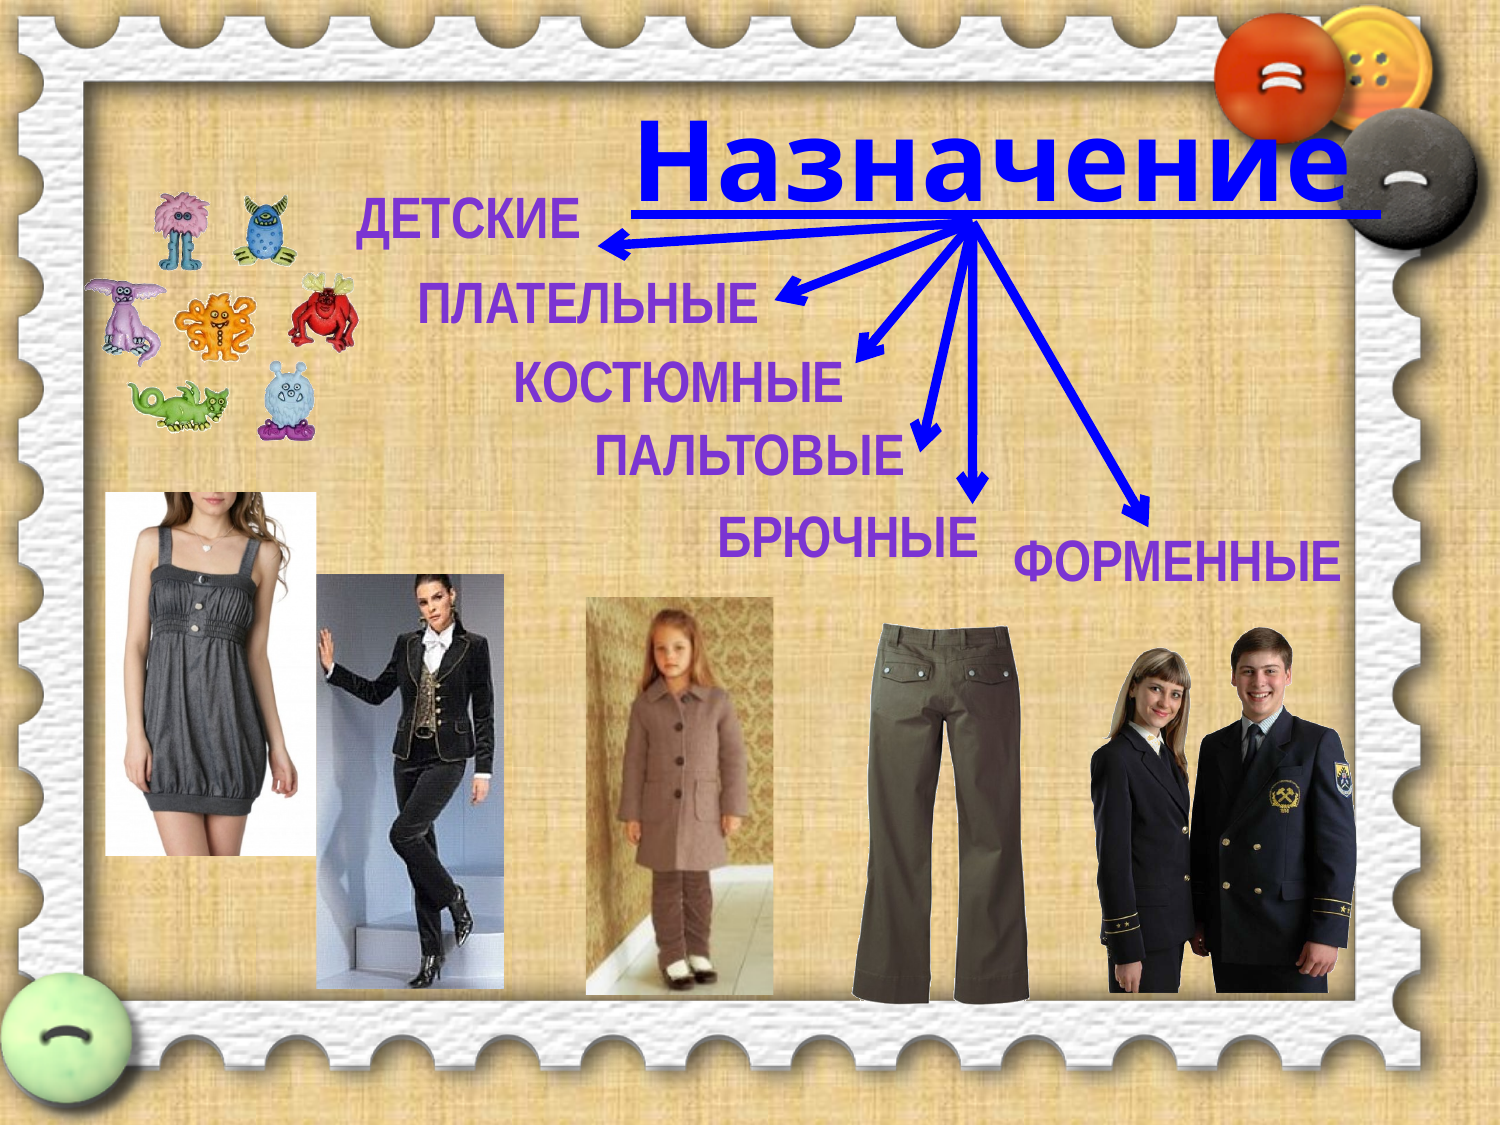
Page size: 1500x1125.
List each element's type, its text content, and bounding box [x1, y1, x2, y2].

text_box Плательные [402, 257, 775, 343]
text_box Детские [341, 163, 612, 259]
text_box Брючные [693, 492, 995, 577]
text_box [833, 314, 902, 362]
text_box Назначение [616, 81, 1397, 232]
text_box Костюмные [483, 328, 860, 423]
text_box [843, 234, 985, 312]
text_box Форменные [998, 515, 1358, 601]
picture [0, 0, 1500, 1125]
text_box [778, 222, 973, 301]
text_box Пальтовые [579, 410, 921, 495]
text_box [597, 222, 776, 247]
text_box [907, 286, 1214, 464]
